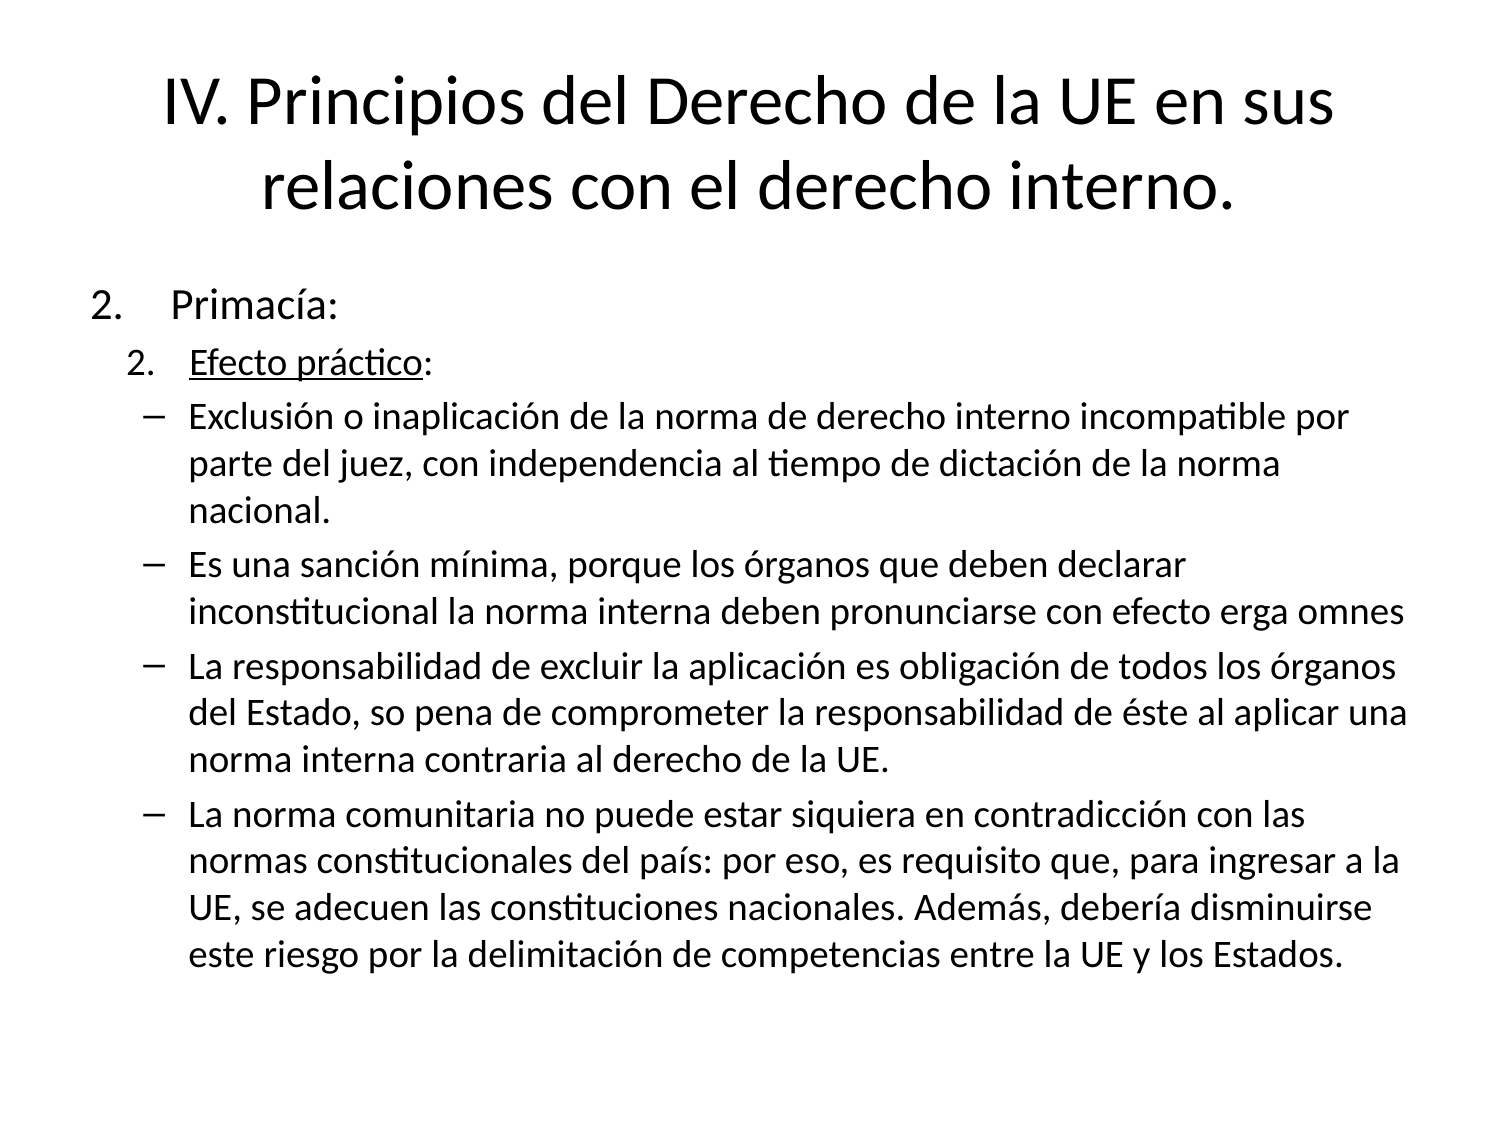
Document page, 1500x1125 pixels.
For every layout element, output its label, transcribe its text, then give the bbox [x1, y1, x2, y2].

title IV. Principios del Derecho de la UE en sus relaciones con el derecho interno. [75, 45, 1425, 233]
list Primacía: Efecto práctico: Exclusión o inaplicación de la norma de derecho interno incompatible por parte del juez, con independencia al tiempo de dictación de la norma nacional. Es una sanción mínima, porque los órganos que deben declarar inconstitucional la norma interna deben pronunciarse con efecto erga omnes La responsabilidad de excluir la aplicación es obligación de todos los órganos del Estado, so pena de comprometer la responsabilidad de éste al aplicar una norma interna contraria al derecho de la UE. La norma comunitaria no puede estar siquiera en contradicción con las normas constitucionales del país: por eso, es requisito que, para ingresar a la UE, se adecuen las constituciones nacionales. Además, debería disminuirse este riesgo por la delimitación de competencias entre la UE y los Estados. [75, 267, 1425, 1083]
